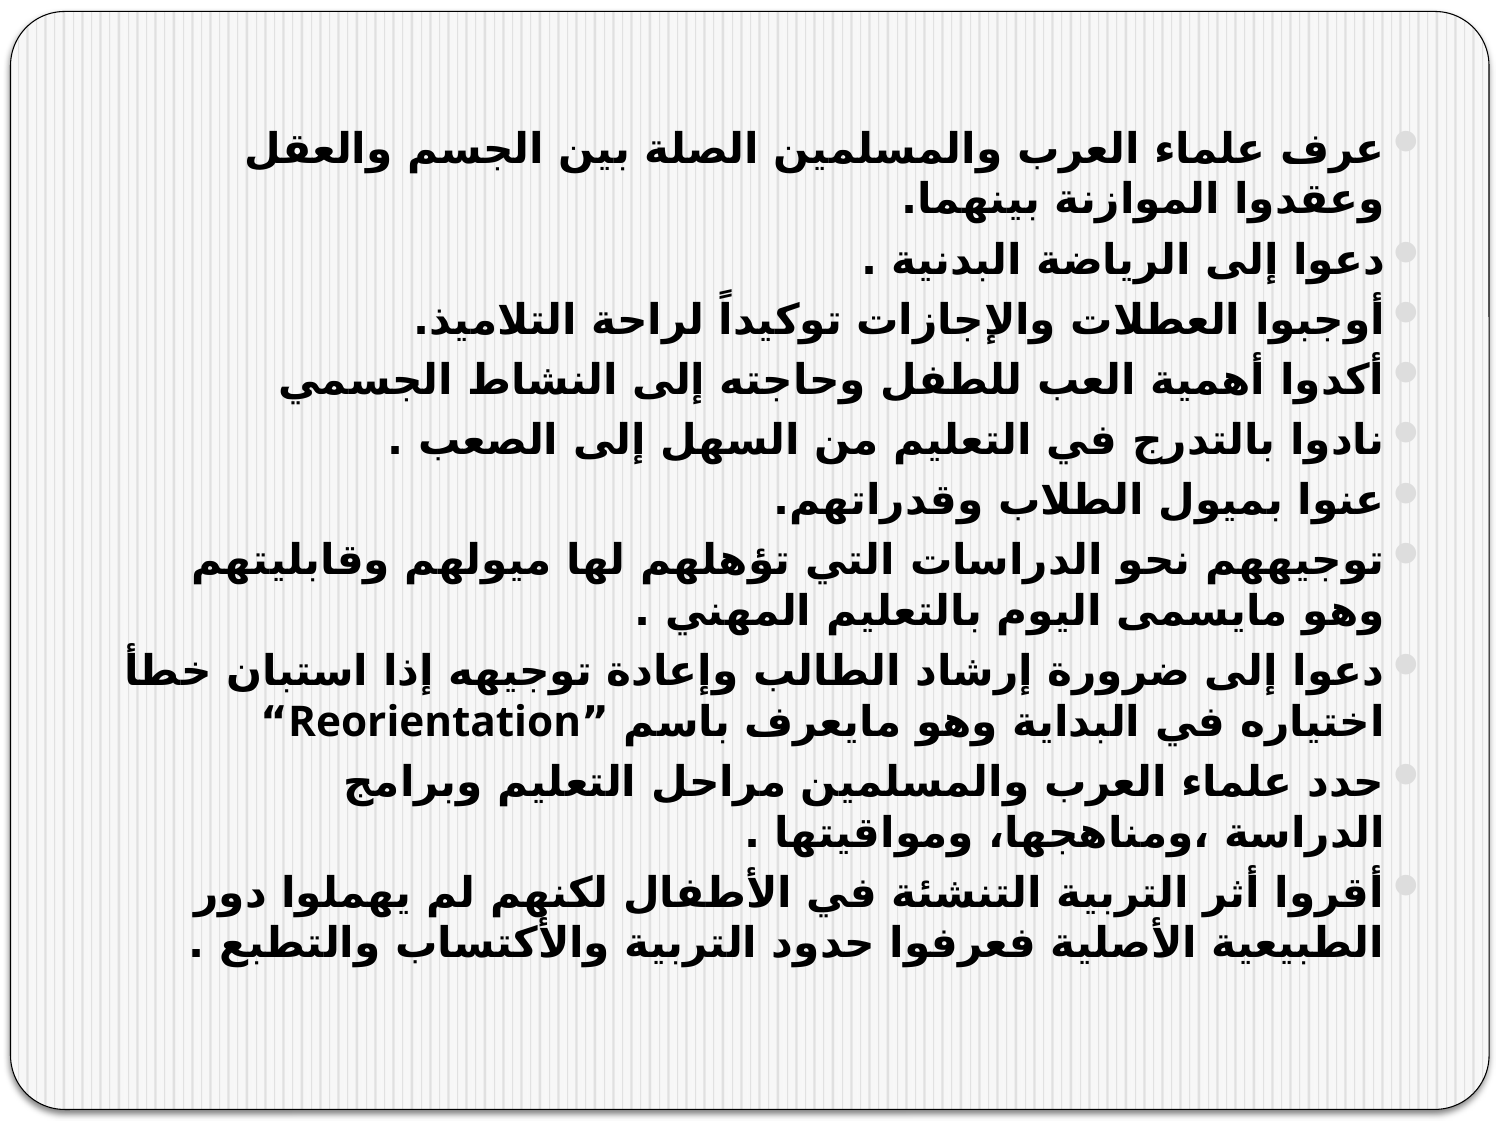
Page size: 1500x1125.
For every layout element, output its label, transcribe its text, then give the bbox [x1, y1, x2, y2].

text_box عرف علماء العرب والمسلمين الصلة بين الجسم والعقل وعقدوا الموازنة بينهما. دعوا إلى الرياضة البدنية . أوجبوا العطلات والإجازات توكيداً لراحة التلاميذ. أكدوا أهمية العب للطفل وحاجته إلى النشاط الجسمي نادوا بالتدرج في التعليم من السهل إلى الصعب . عنوا بميول الطلاب وقدراتهم. توجيههم نحو الدراسات التي تؤهلهم لها ميولهم وقابليتهم وهو مايسمى اليوم بالتعليم المهني . دعوا إلى ضرورة إرشاد الطالب وإعادة توجيهه إذا استبان خطأ اختياره في البداية وهو مايعرف باسم ”Reorientation“ حدد علماء العرب والمسلمين مراحل التعليم وبرامج الدراسة ،ومناهجها، ومواقيتها . أقروا أثر التربية التنشئة في الأطفال لكنهم لم يهملوا دور الطبيعية الأصلية فعرفوا حدود التربية والأكتساب والتطبع . [100, 113, 1436, 976]
